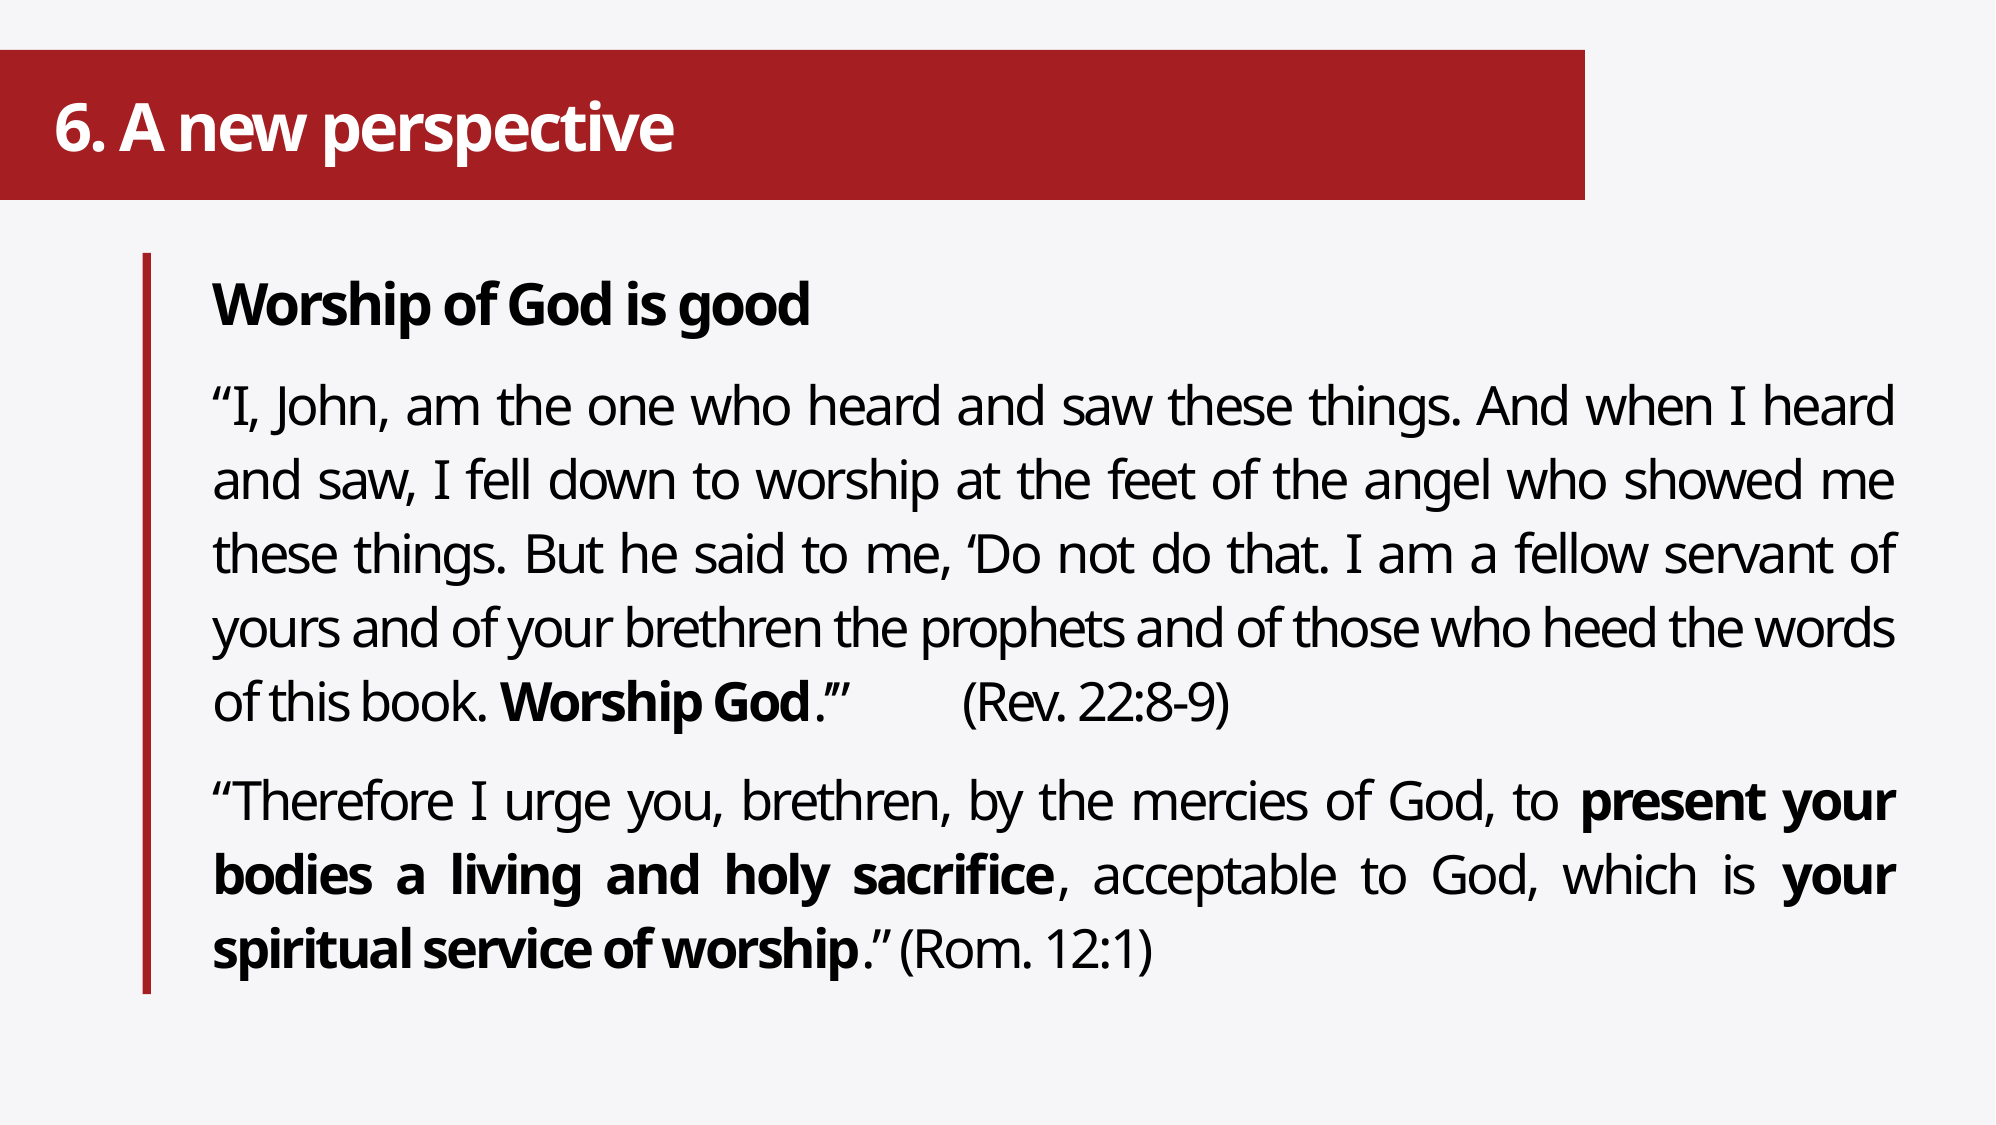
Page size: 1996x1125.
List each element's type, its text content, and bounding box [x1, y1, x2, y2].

subtitle Worship of God is good “I, John, am the one who heard and saw these things. And when I heard and saw, I fell down to worship at the feet of the angel who showed me these things. But he said to me, ‘Do not do that. I am a fellow servant of yours and of your brethren the prophets and of those who heed the words of this book. Worship God.’” (Rev. 22:8-9) “Therefore I urge you, brethren, by the mercies of God, to present your bodies a living and holy sacrifice, acceptable to God, which is your spiritual service of worship.” (Rom. 12:1) [197, 249, 1910, 1000]
title 6. A new perspective [39, 62, 1836, 188]
